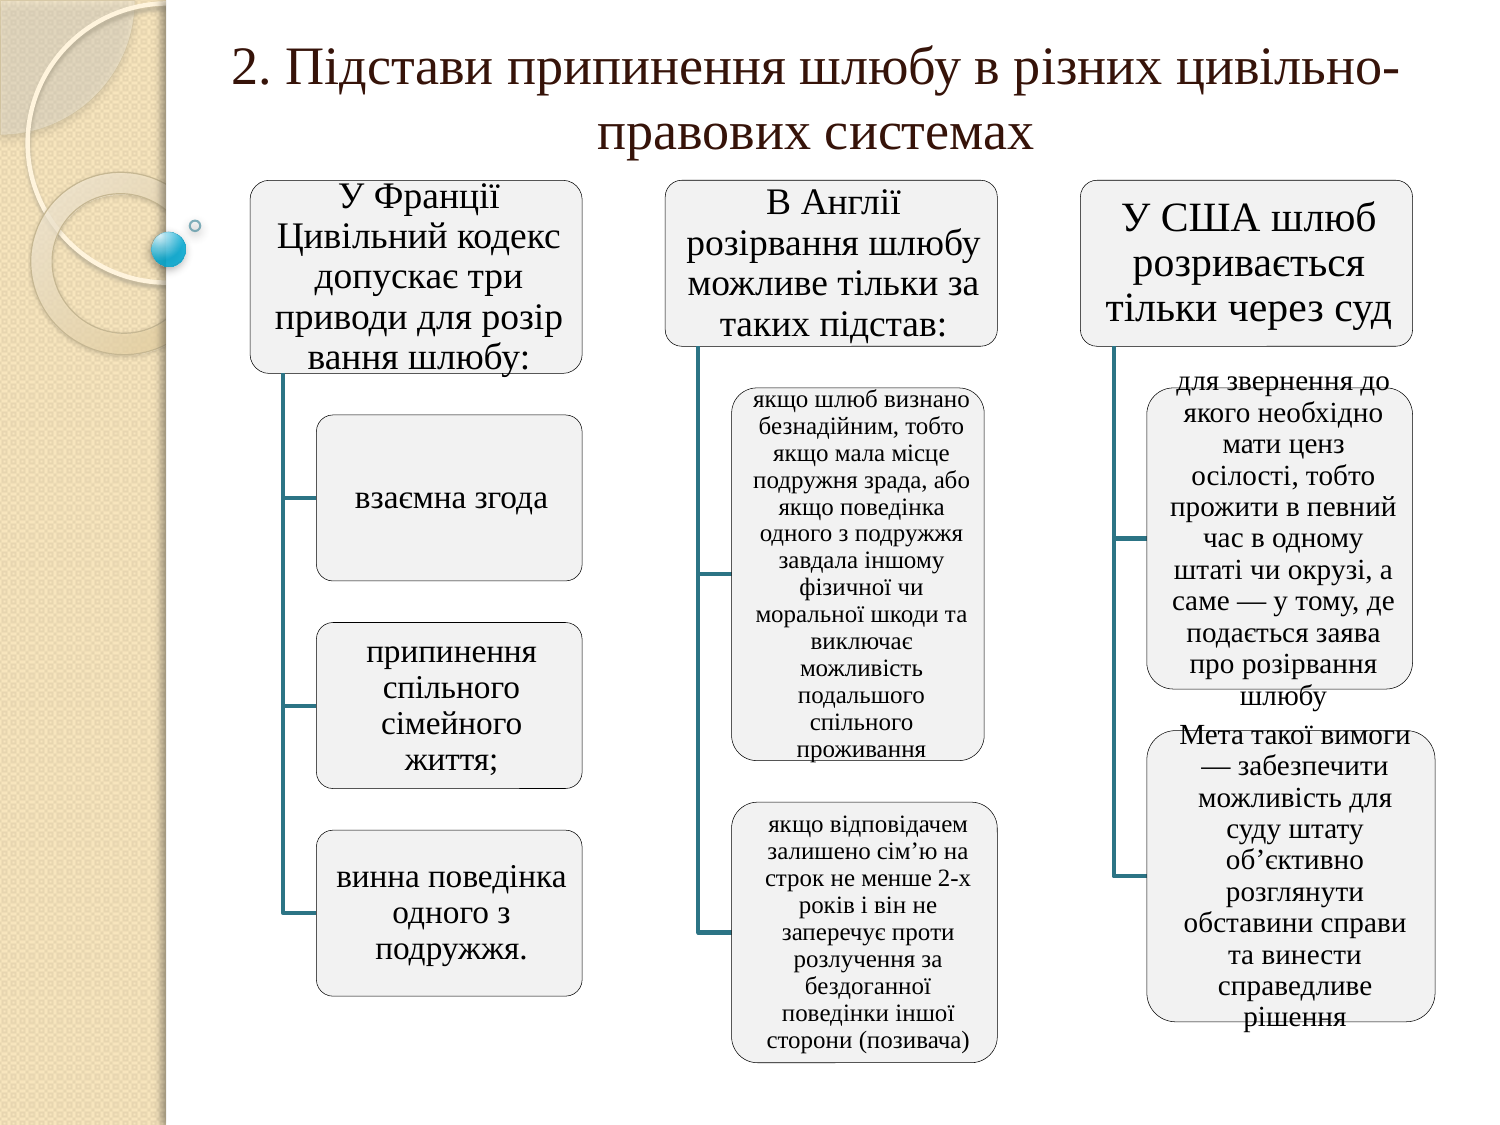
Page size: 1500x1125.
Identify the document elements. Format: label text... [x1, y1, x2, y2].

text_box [249, 172, 1436, 1071]
subtitle 2. Підстави припинення шлюбу в різних цивільно-правових системах [206, 30, 1422, 184]
